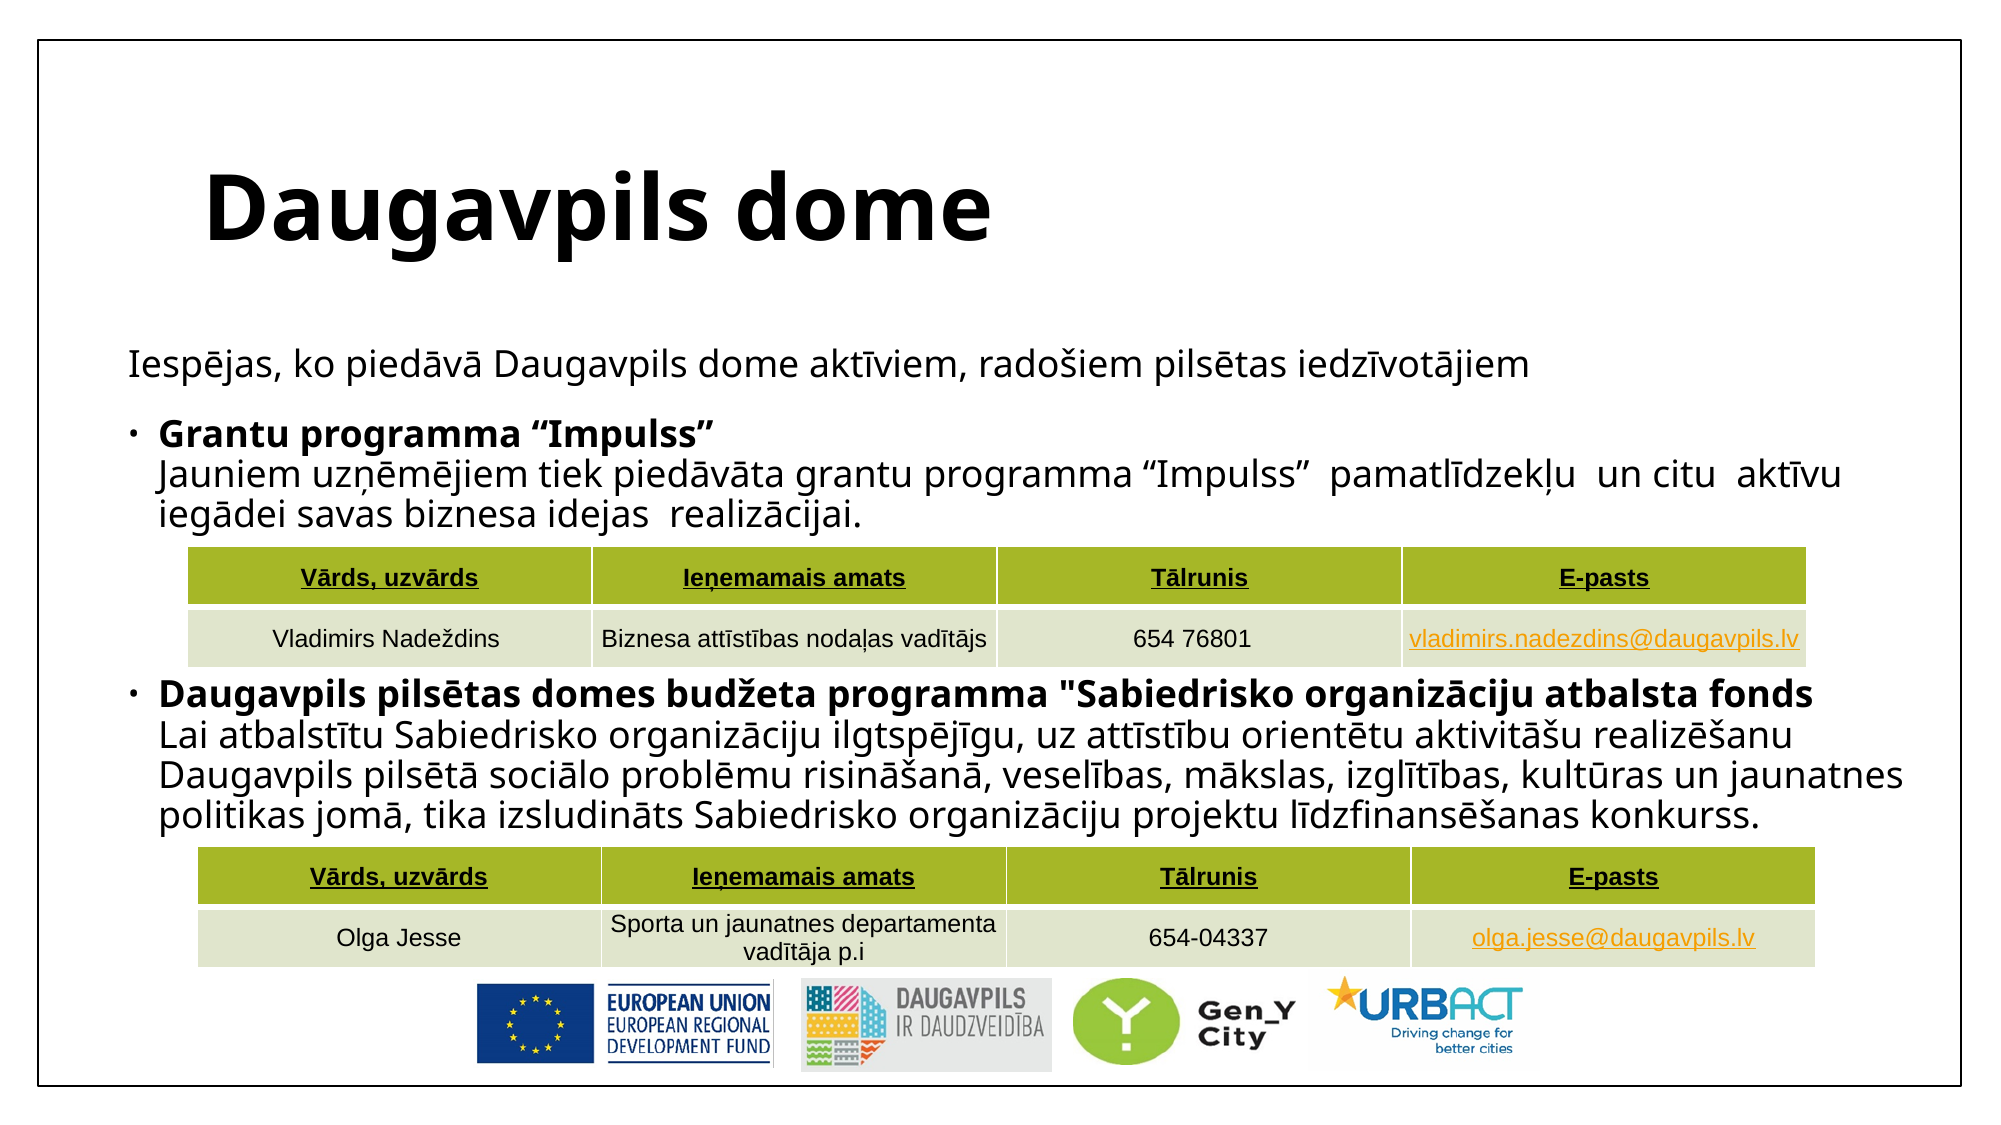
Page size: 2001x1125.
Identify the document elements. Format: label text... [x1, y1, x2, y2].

picture [473, 957, 1540, 1073]
table_cell vladimirs.nadezdins@daugavpils.lv [1403, 610, 1806, 667]
table_cell olga.jesse@daugavpils.lv [1412, 910, 1815, 967]
table_header Tālrunis [1007, 847, 1410, 904]
table_header Ieņemamais amats [593, 547, 996, 604]
table_header Vārds, uzvārds [198, 847, 601, 904]
title Daugavpils dome [187, 99, 1808, 323]
table_header E-pasts [1403, 547, 1806, 604]
table_cell Olga Jesse [198, 910, 601, 967]
table_header Tālrunis [998, 547, 1401, 604]
table_cell Biznesa attīstības nodaļas vadītājs [593, 610, 996, 667]
table_cell 654 76801 [998, 610, 1401, 667]
table_header E-pasts [1412, 847, 1815, 904]
table_header Ieņemamais amats [602, 847, 1006, 904]
table_cell Vladimirs Nadeždins [188, 610, 591, 667]
table_cell 654-04337 [1007, 910, 1410, 956]
table_cell Sporta un jaunatnes departamenta vadītāja p.i [602, 910, 1006, 956]
list Iespējas, ko piedāvā Daugavpils dome aktīviem, radošiem pilsētas iedzīvotājiem Grantu programma “Impulss” Jauniem uzņēmējiem tiek piedāvāta grantu programma “Impulss” pamatlīdzekļu un citu aktīvu iegādei savas biznesa idejas realizācijai. Daugavpils pilsētas domes budžeta programma "Sabiedrisko organizāciju atbalsta fonds Lai atbalstītu Sabiedrisko organizāciju ilgtspējīgu, uz attīstību orientētu aktivitāšu realizēšanu Daugavpils pilsētā sociālo problēmu risināšanā, veselības, mākslas, izglītības, kultūras un jaunatnes politikas jomā, tika izsludināts Sabiedrisko organizāciju projektu līdzfinansēšanas konkurss. [105, 337, 1929, 1000]
table_header Vārds, uzvārds [188, 547, 591, 604]
